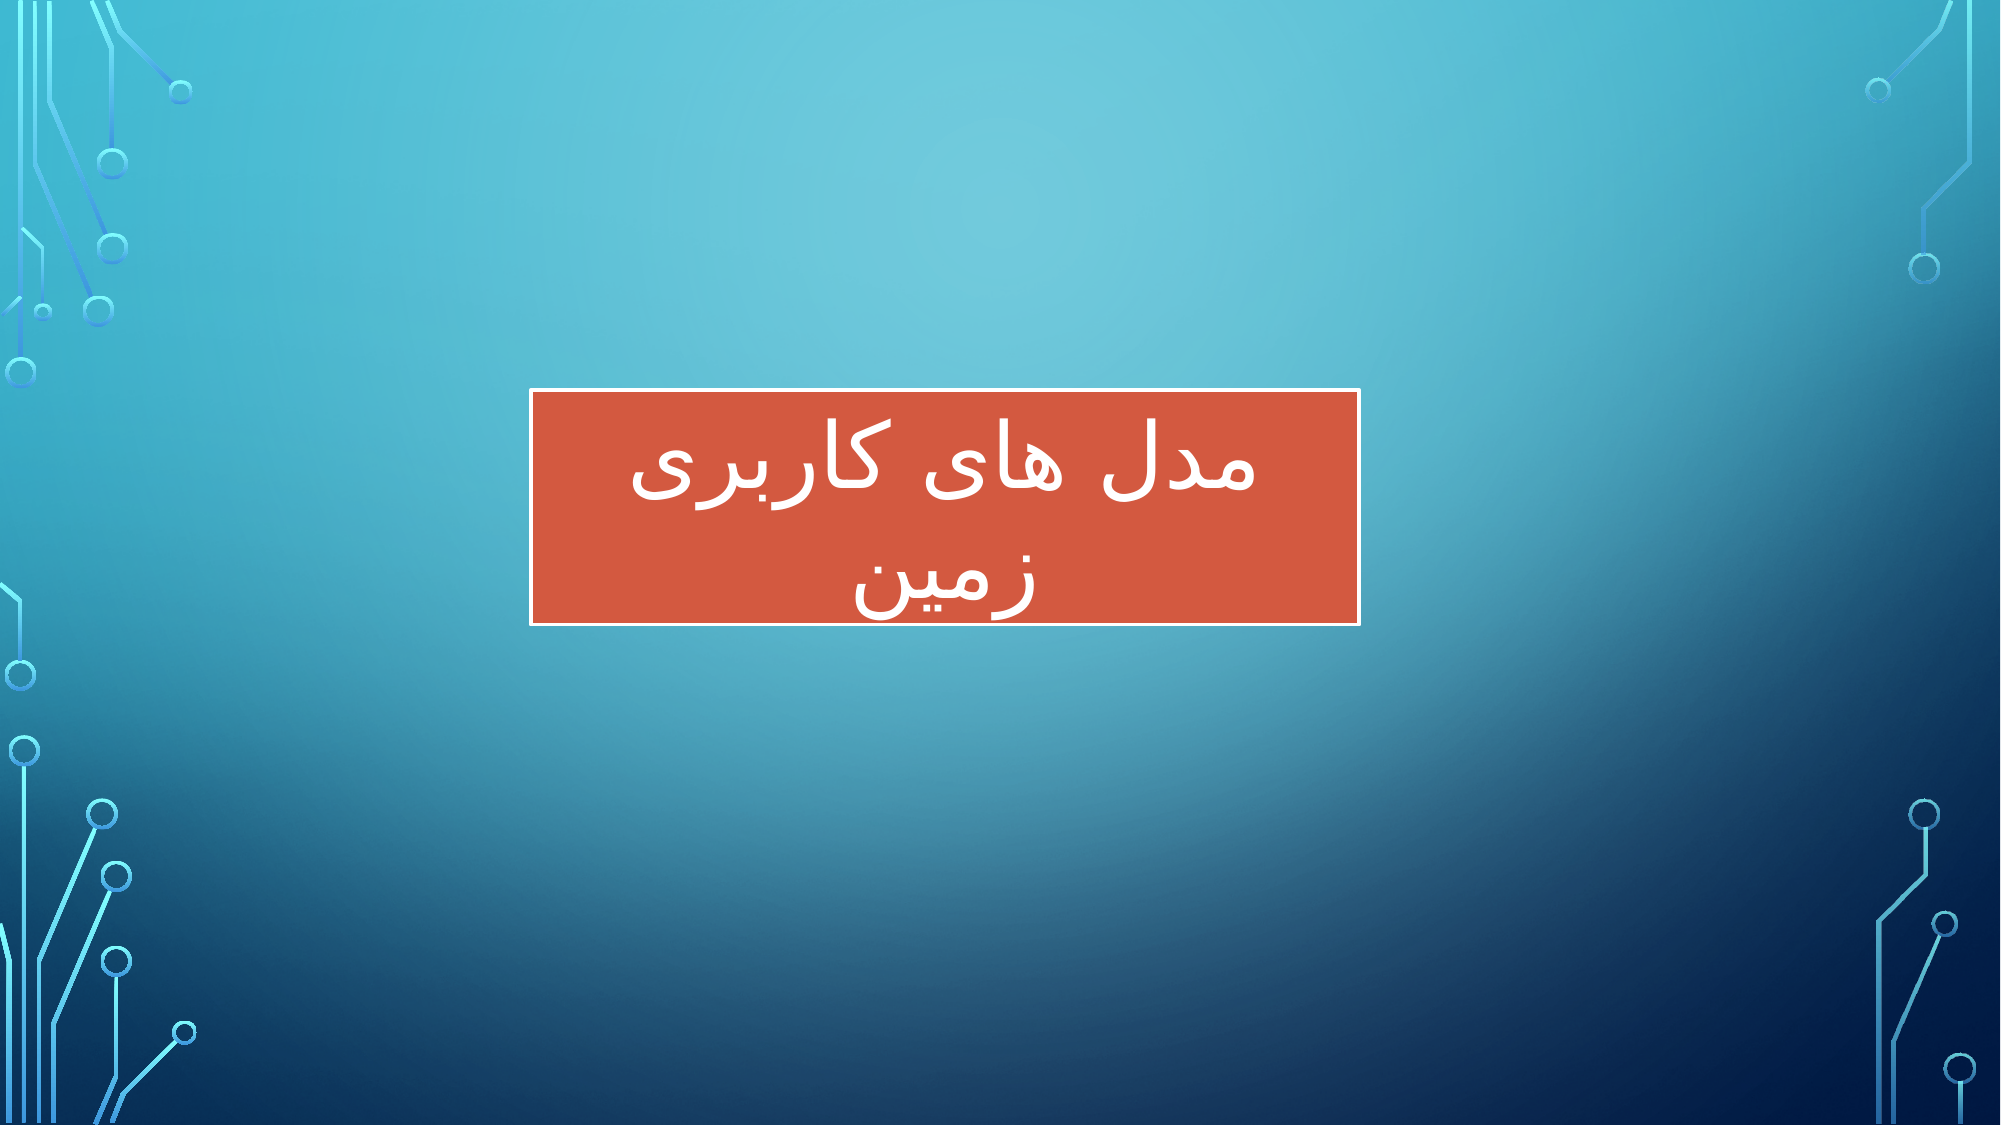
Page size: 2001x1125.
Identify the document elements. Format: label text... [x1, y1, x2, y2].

text_box مدل های کاربری زمین [529, 388, 1361, 626]
